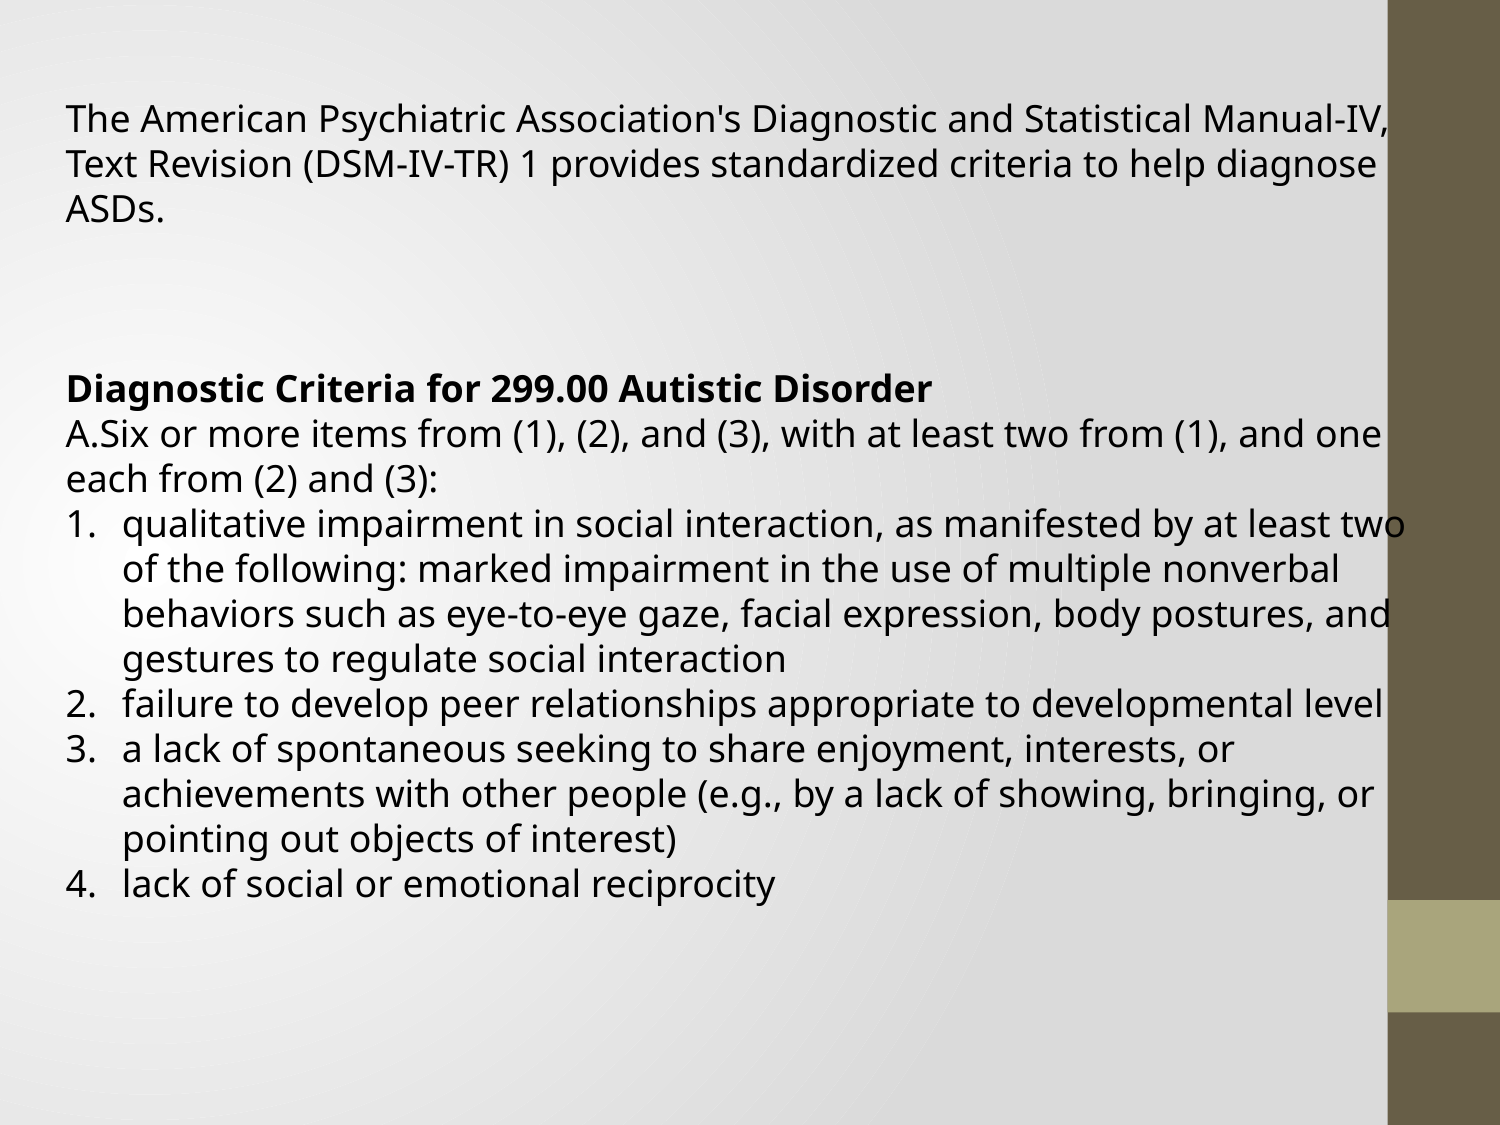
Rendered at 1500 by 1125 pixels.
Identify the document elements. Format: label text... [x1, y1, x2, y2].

text_box The American Psychiatric Association's Diagnostic and Statistical Manual-IV, Text Revision (DSM-IV-TR) 1 provides standardized criteria to help diagnose ASDs. Diagnostic Criteria for 299.00 Autistic Disorder Six or more items from (1), (2), and (3), with at least two from (1), and one each from (2) and (3): qualitative impairment in social interaction, as manifested by at least two of the following: marked impairment in the use of multiple nonverbal behaviors such as eye-to-eye gaze, facial expression, body postures, and gestures to regulate social interaction failure to develop peer relationships appropriate to developmental level a lack of spontaneous seeking to share enjoyment, interests, or achievements with other people (e.g., by a lack of showing, bringing, or pointing out objects of interest) lack of social or emotional reciprocity [50, 87, 1426, 958]
